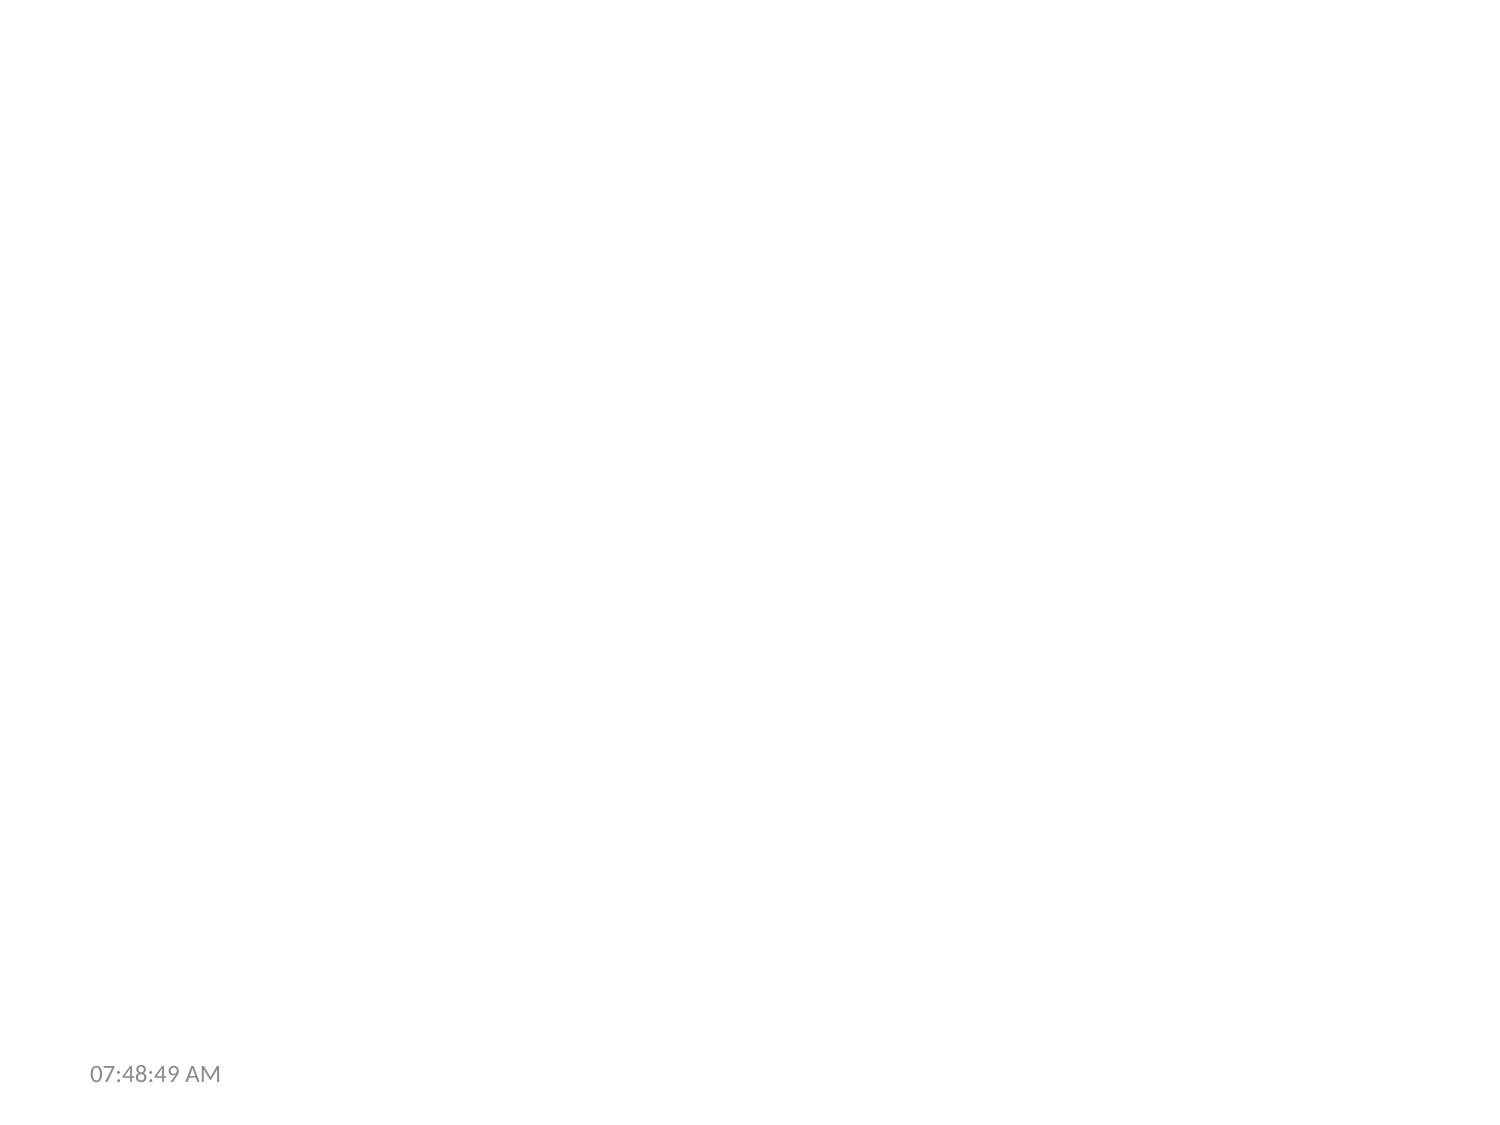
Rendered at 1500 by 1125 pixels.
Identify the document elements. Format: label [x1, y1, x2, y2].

slide_number [75, 1042, 425, 1103]
